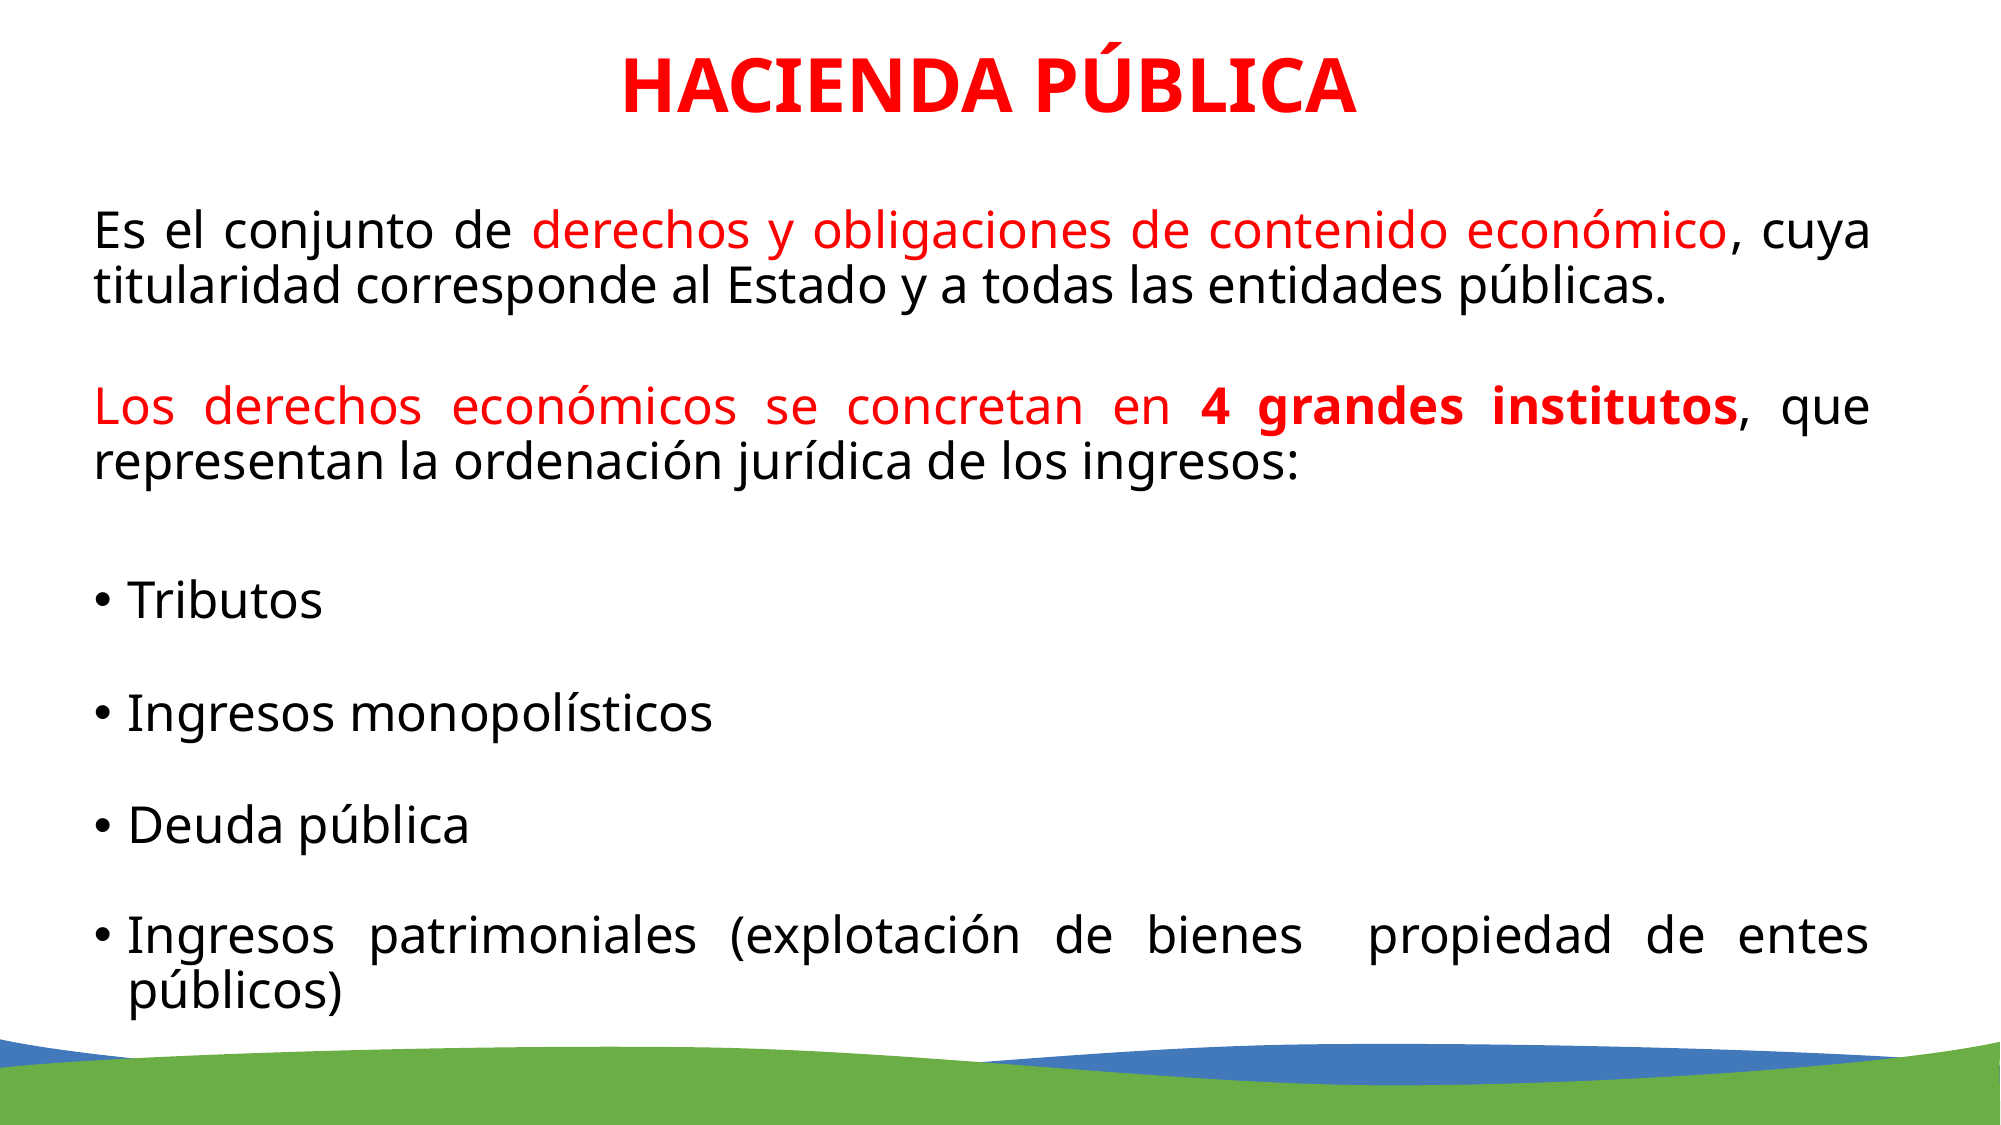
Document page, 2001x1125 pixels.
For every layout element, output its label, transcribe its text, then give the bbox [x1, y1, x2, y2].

title HACIENDA PÚBLICA [424, 59, 1554, 117]
list Es el conjunto de derechos y obligaciones de contenido económico, cuya titularidad corresponde al Estado y a todas las entidades públicas. Los derechos económicos se concretan en 4 grandes institutos, que representan la ordenación jurídica de los ingresos: Tributos Ingresos monopolísticos Deuda pública Ingresos patrimoniales (explotación de bienes propiedad de entes públicos) [78, 196, 1887, 1035]
